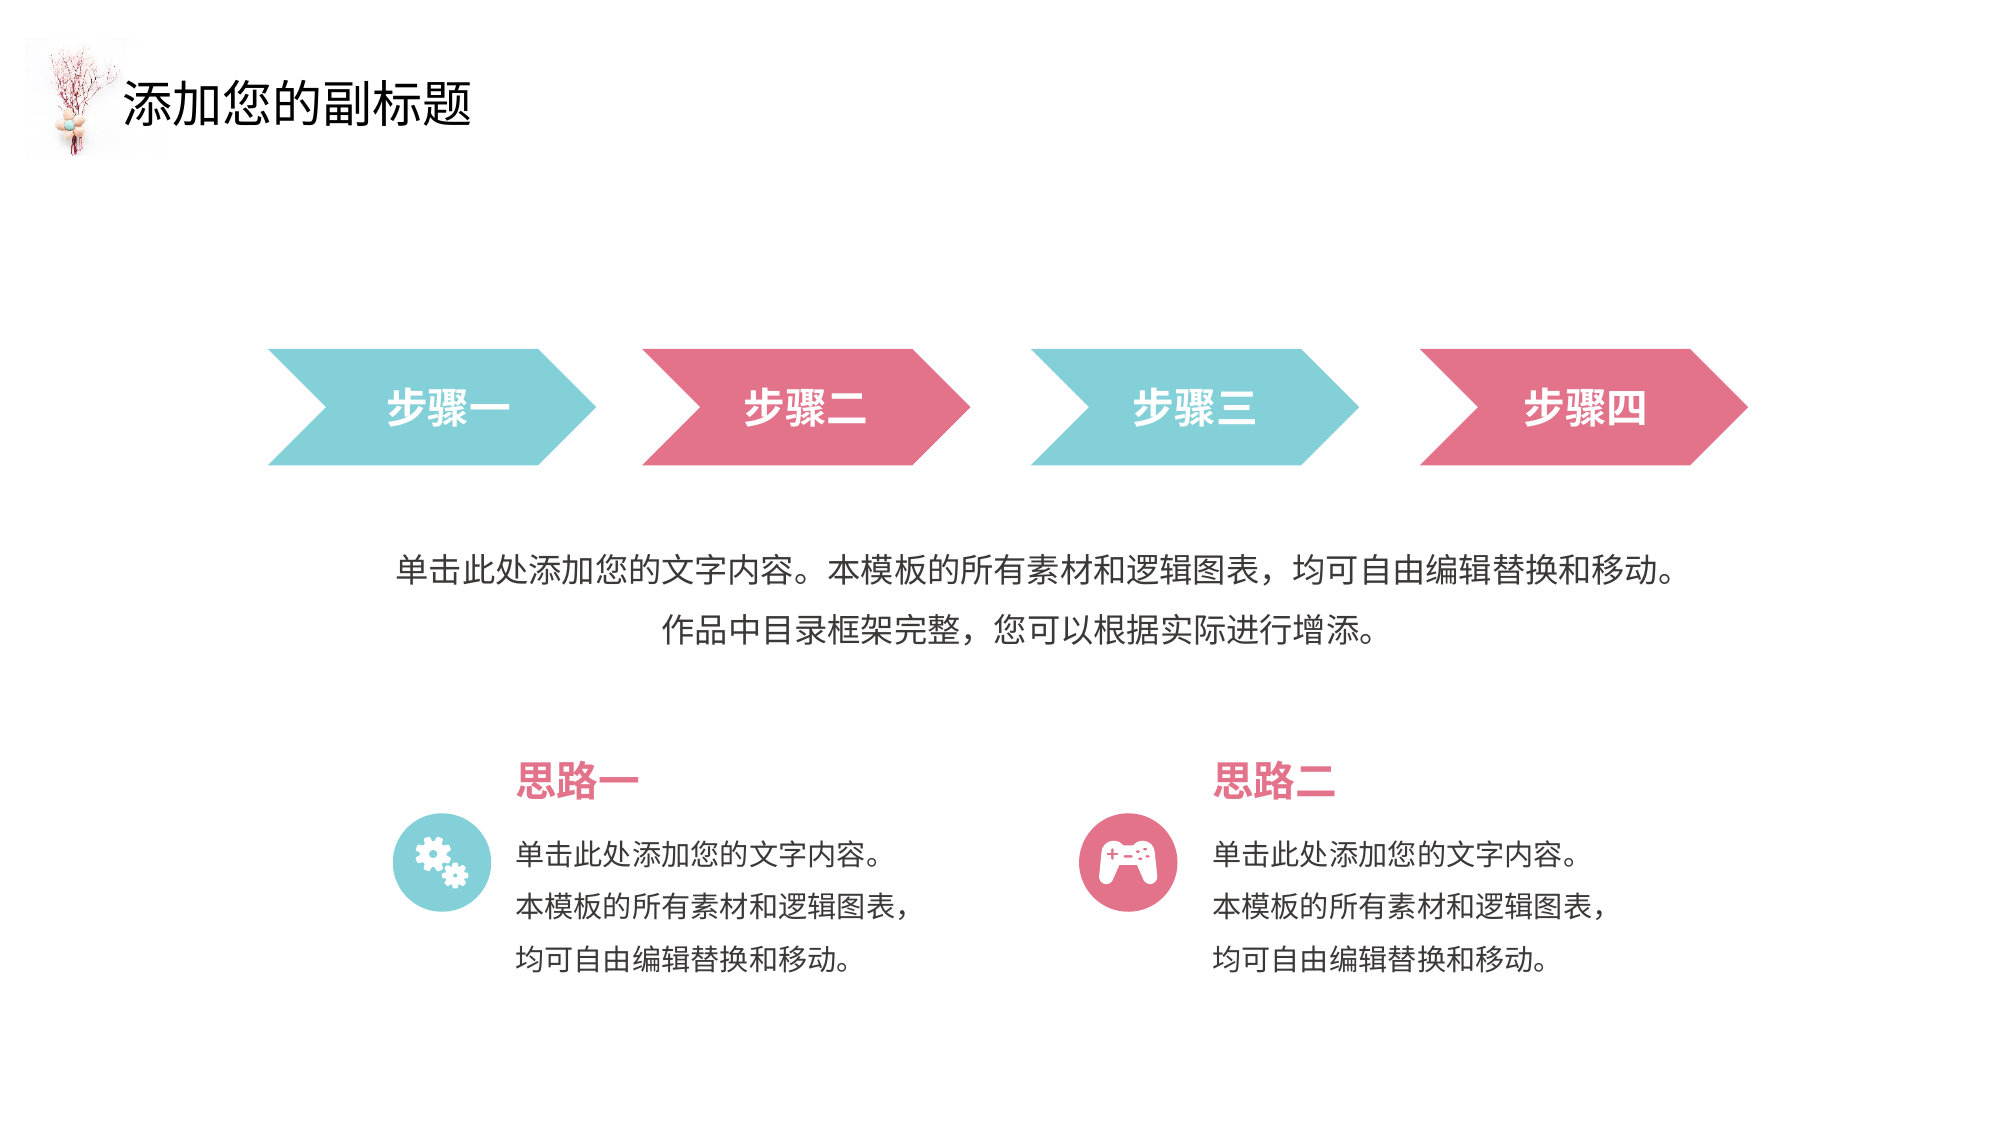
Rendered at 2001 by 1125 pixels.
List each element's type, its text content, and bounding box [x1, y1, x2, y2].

text_box 思路二 [1197, 747, 1481, 813]
text_box 步骤二 [699, 374, 914, 440]
text_box 单击此处添加您的文字内容。本模板的所有素材和逻辑图表，均可自由编辑替换和移动。 [1197, 811, 1615, 984]
text_box 步骤一 [341, 374, 556, 440]
text_box 单击此处添加您的文字内容。本模板的所有素材和逻辑图表，均可自由编辑替换和移动。 [500, 811, 918, 984]
text_box 单击此处添加您的文字内容。本模板的所有素材和逻辑图表，均可自由编辑替换和移动。作品中目录框架完整，您可以根据实际进行增添。 [365, 522, 1689, 657]
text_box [24, 37, 547, 156]
text_box [639, 347, 972, 467]
text_box [265, 347, 598, 467]
text_box [1078, 812, 1179, 913]
text_box [1028, 347, 1361, 467]
text_box 步骤四 [1479, 374, 1694, 440]
text_box 步骤三 [1088, 374, 1302, 440]
text_box [391, 812, 493, 913]
text_box [1099, 840, 1158, 885]
text_box 思路一 [500, 747, 784, 813]
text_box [415, 836, 469, 889]
text_box [1417, 347, 1750, 467]
